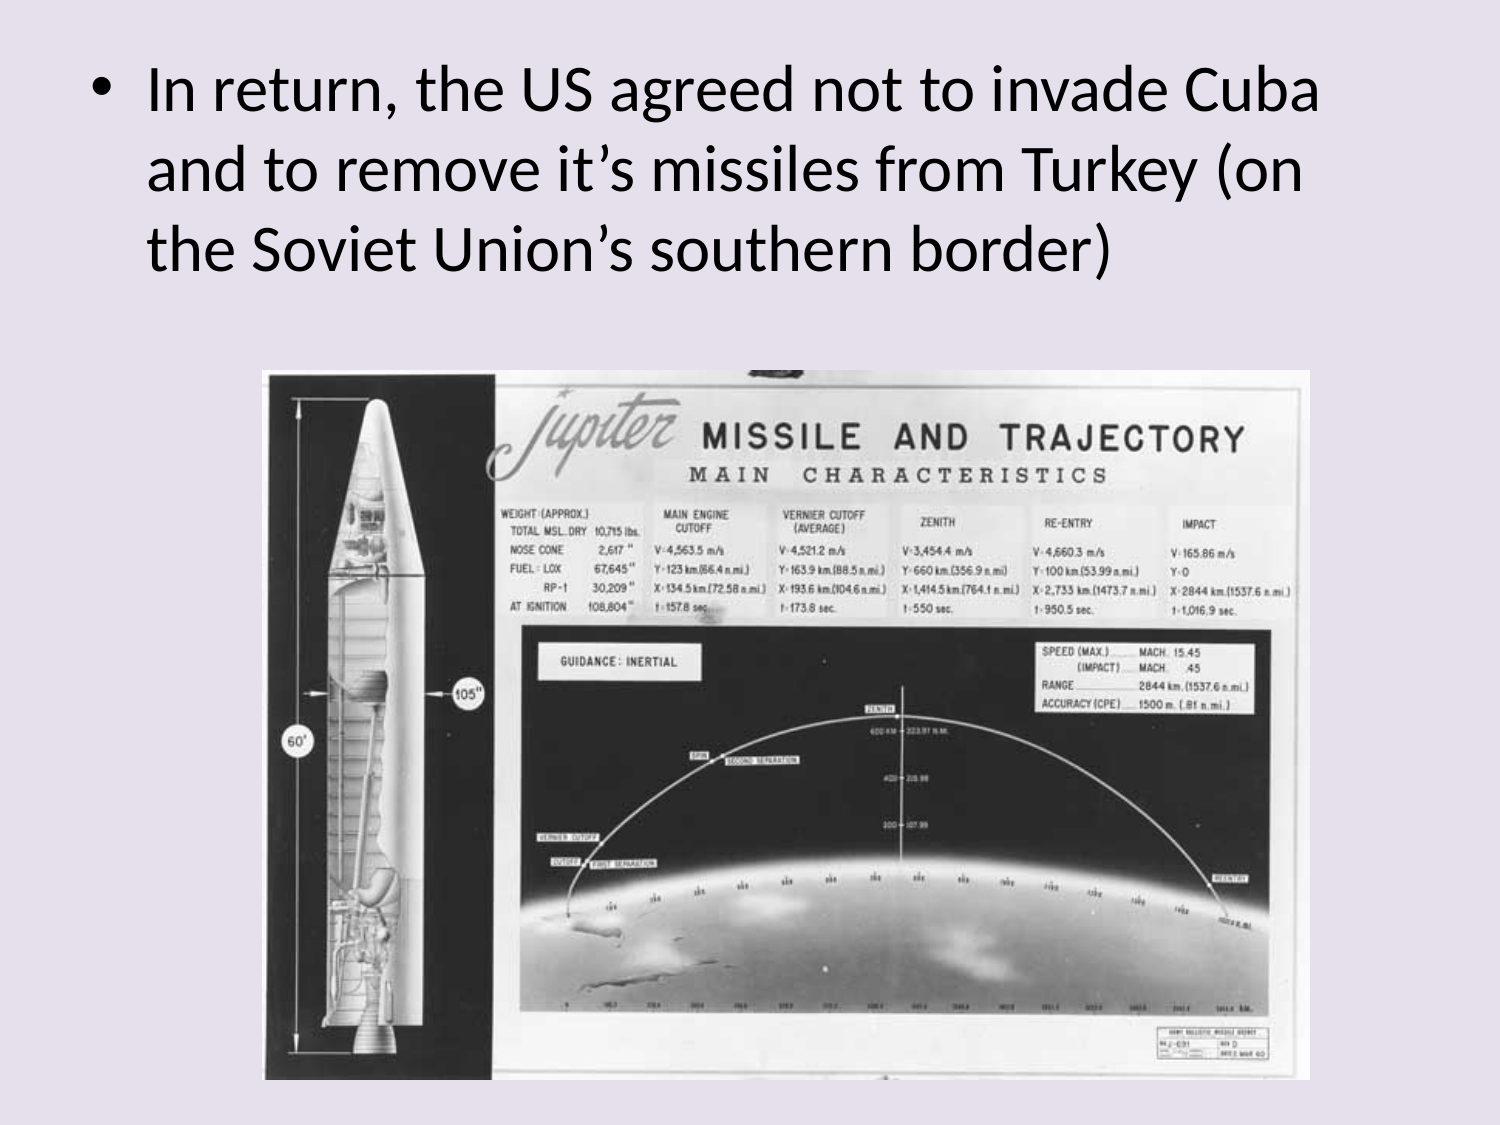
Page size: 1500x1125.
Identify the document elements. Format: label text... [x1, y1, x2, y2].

list In return, the US agreed not to invade Cuba and to remove it’s missiles from Turkey (on the Soviet Union’s southern border) [75, 37, 1389, 725]
picture [262, 370, 1310, 1080]
